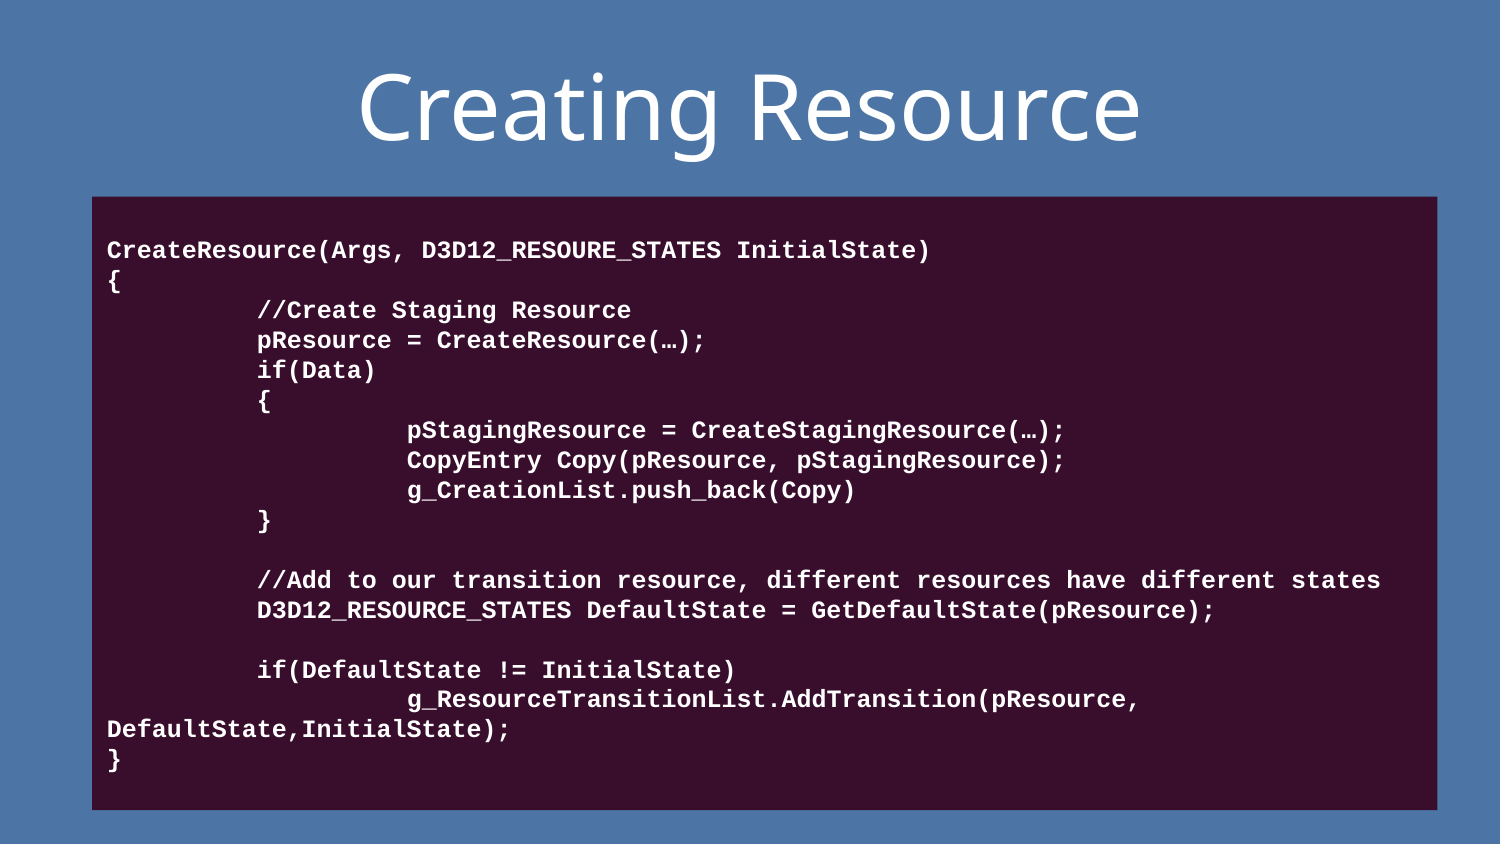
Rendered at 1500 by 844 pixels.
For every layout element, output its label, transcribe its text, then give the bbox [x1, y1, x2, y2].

text_box CreateResource(Args, D3D12_RESOURE_STATES InitialState) { //Create Staging Resource pResource = CreateResource(…); if(Data) { pStagingResource = CreateStagingResource(…); CopyEntry Copy(pResource, pStagingResource); g_CreationList.push_back(Copy) } //Add to our transition resource, different resources have different states D3D12_RESOURCE_STATES DefaultState = GetDefaultState(pResource); if(DefaultState != InitialState) g_ResourceTransitionList.AddTransition(pResource, DefaultState,InitialState); } [92, 196, 1438, 811]
title Creating Resource [75, 33, 1425, 175]
